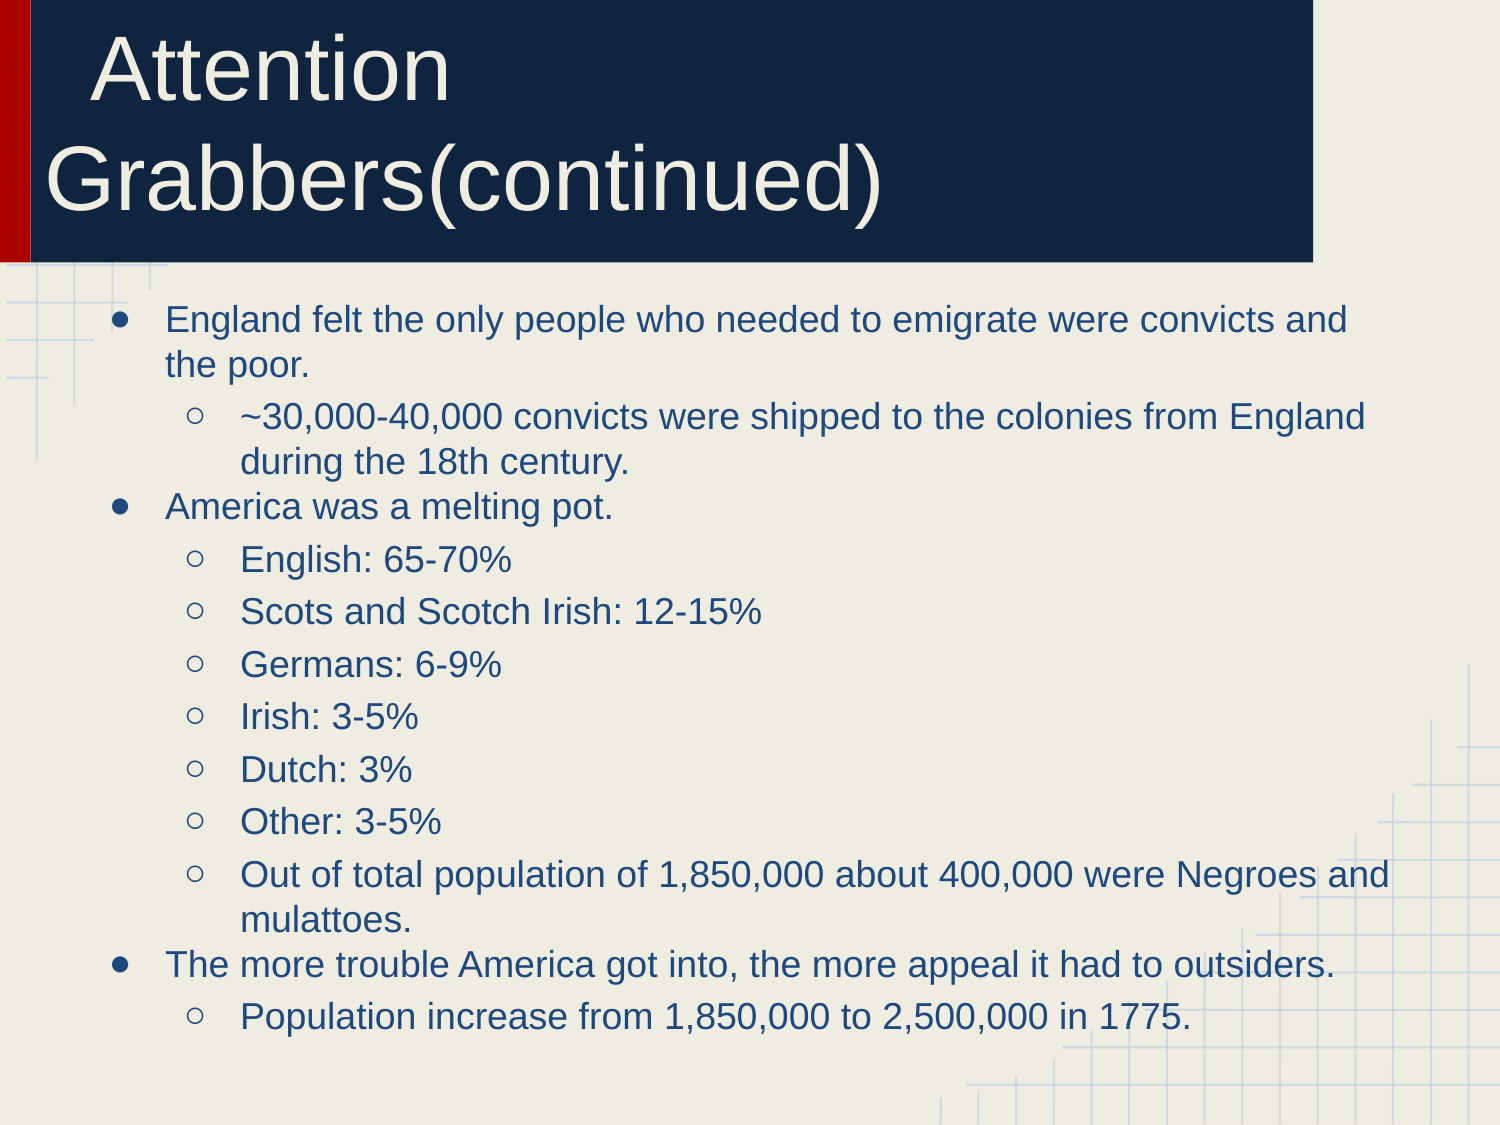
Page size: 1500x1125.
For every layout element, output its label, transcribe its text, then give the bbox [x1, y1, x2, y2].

title Attention Grabbers(continued) [29, 22, 1326, 244]
list England felt the only people who needed to emigrate were convicts and the poor. ~30,000-40,000 convicts were shipped to the colonies from England during the 18th century. America was a melting pot. English: 65-70% Scots and Scotch Irish: 12-15% Germans: 6-9% Irish: 3-5% Dutch: 3% Other: 3-5% Out of total population of 1,850,000 about 400,000 were Negroes and mulattoes. The more trouble America got into, the more appeal it had to outsiders. Population increase from 1,850,000 to 2,500,000 in 1775. [75, 279, 1425, 1074]
